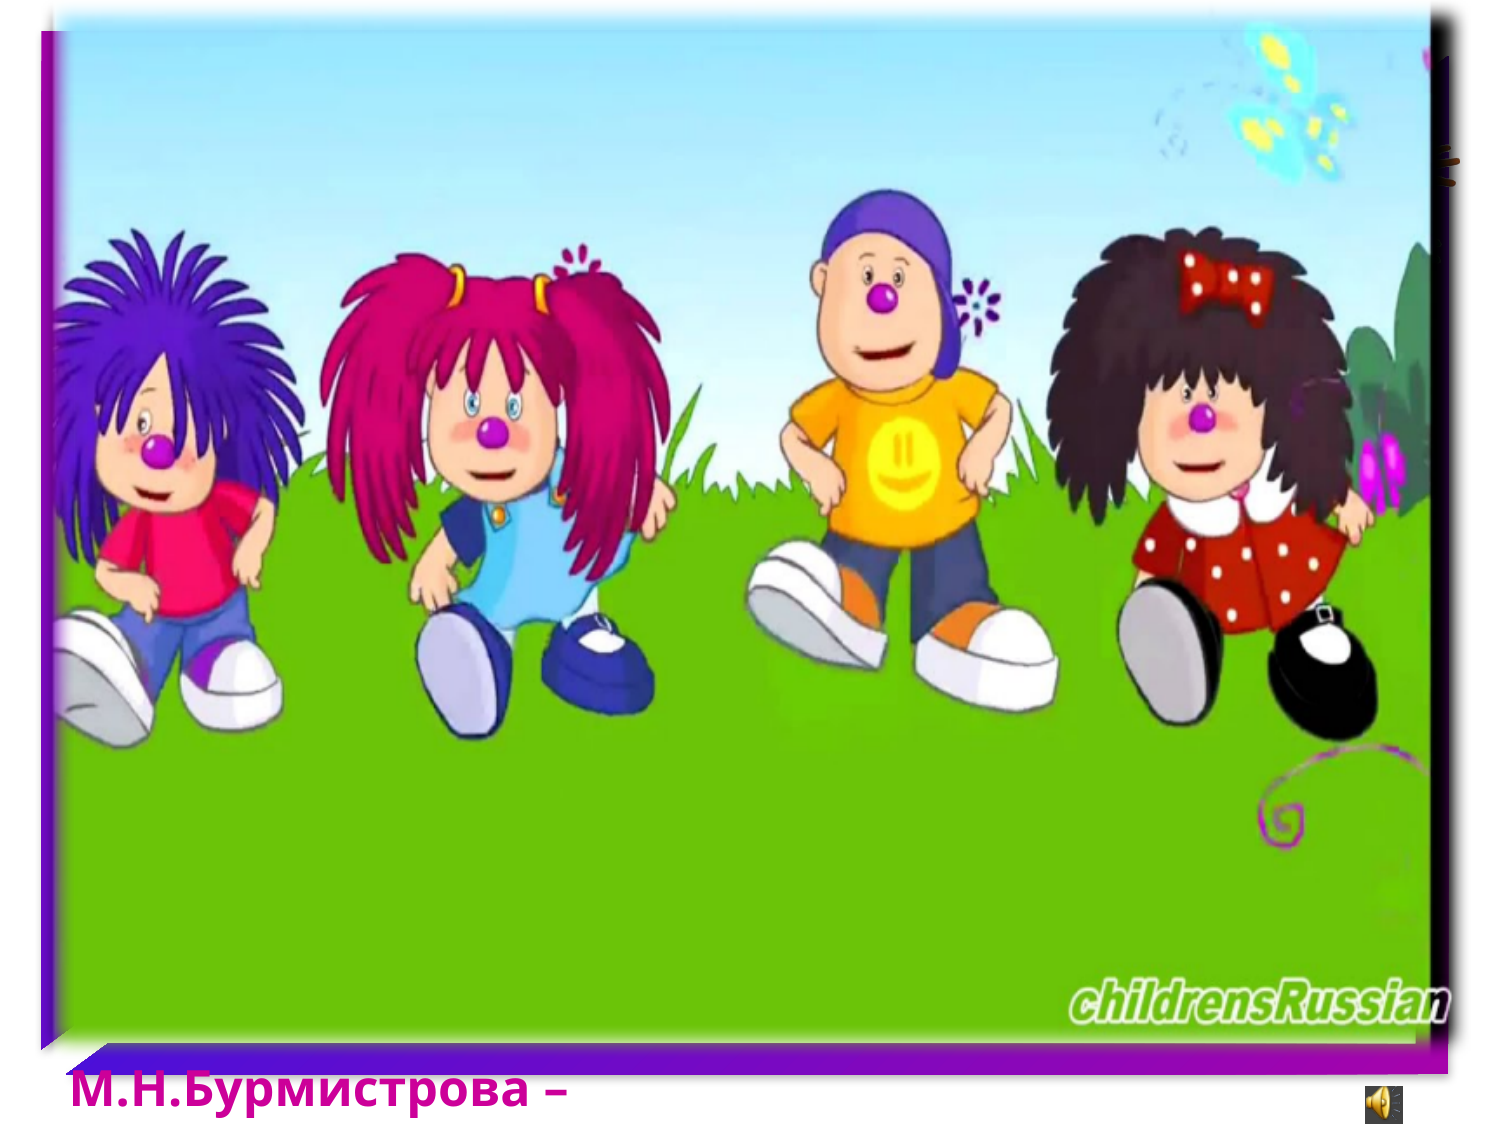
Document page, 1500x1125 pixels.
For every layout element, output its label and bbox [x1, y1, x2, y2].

list [1363, 1084, 1405, 1125]
picture [41, 0, 1471, 1059]
